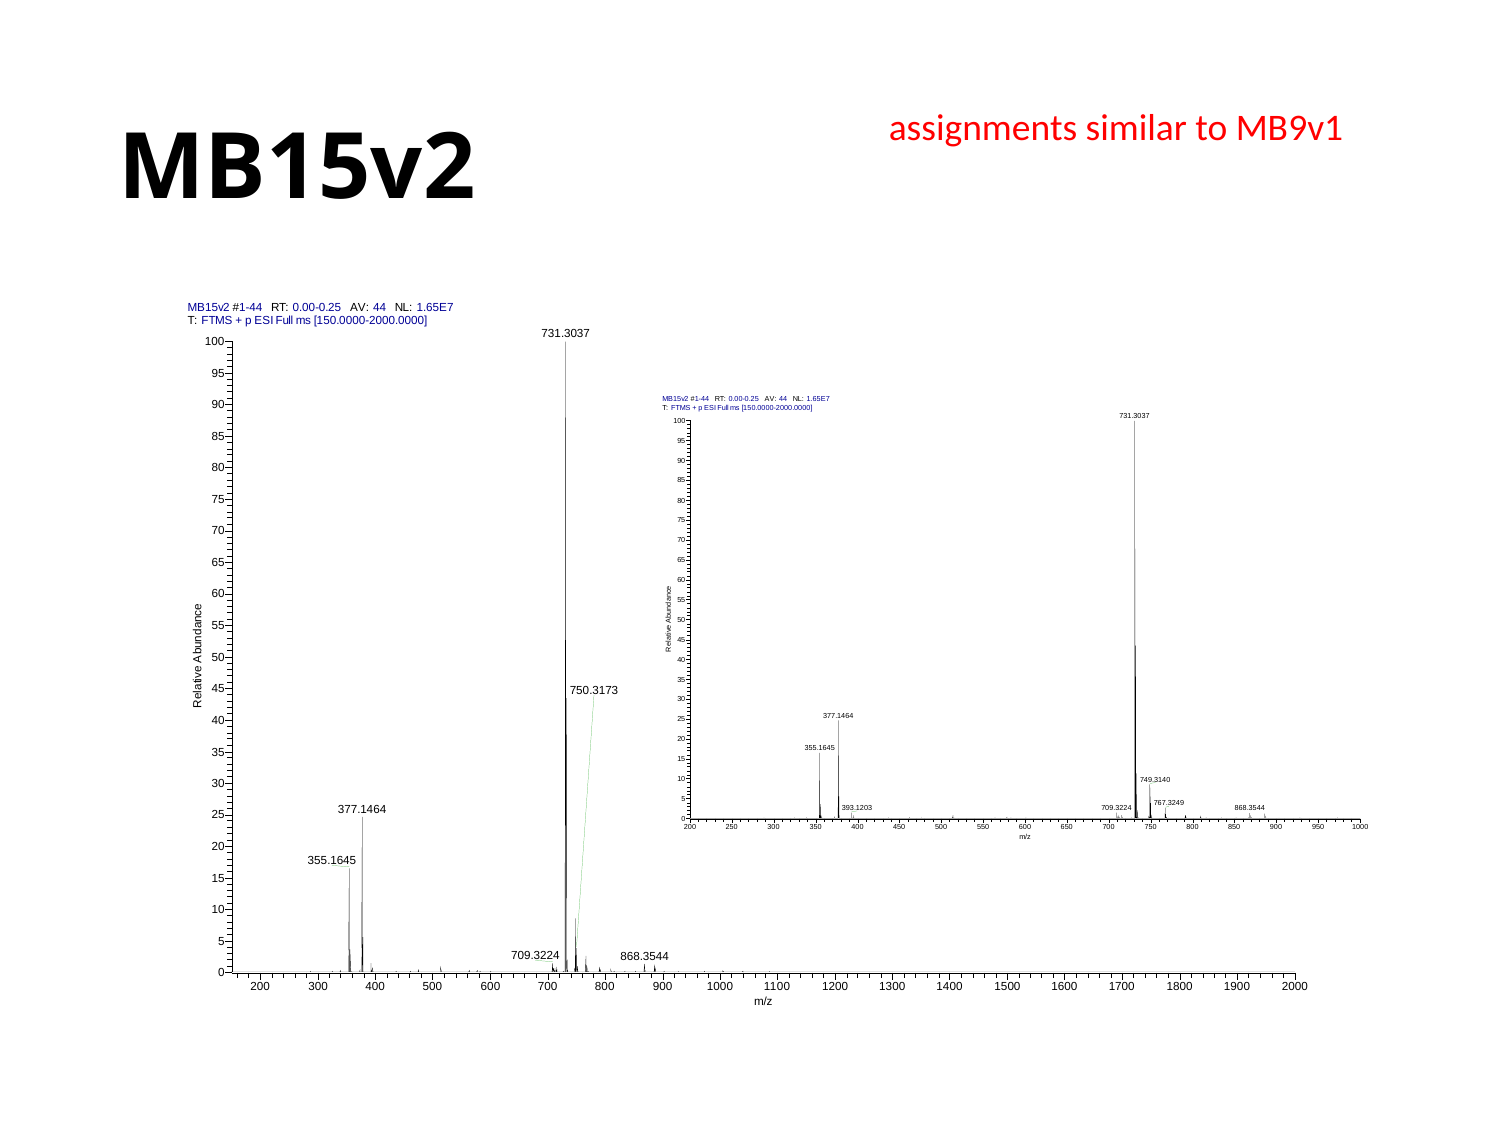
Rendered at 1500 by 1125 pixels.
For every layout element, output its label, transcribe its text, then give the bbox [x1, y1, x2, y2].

text_box assignments similar to MB9v1 [873, 95, 1359, 156]
title MB15v2 [103, 59, 1397, 278]
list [186, 299, 1314, 1014]
picture [661, 394, 1373, 845]
